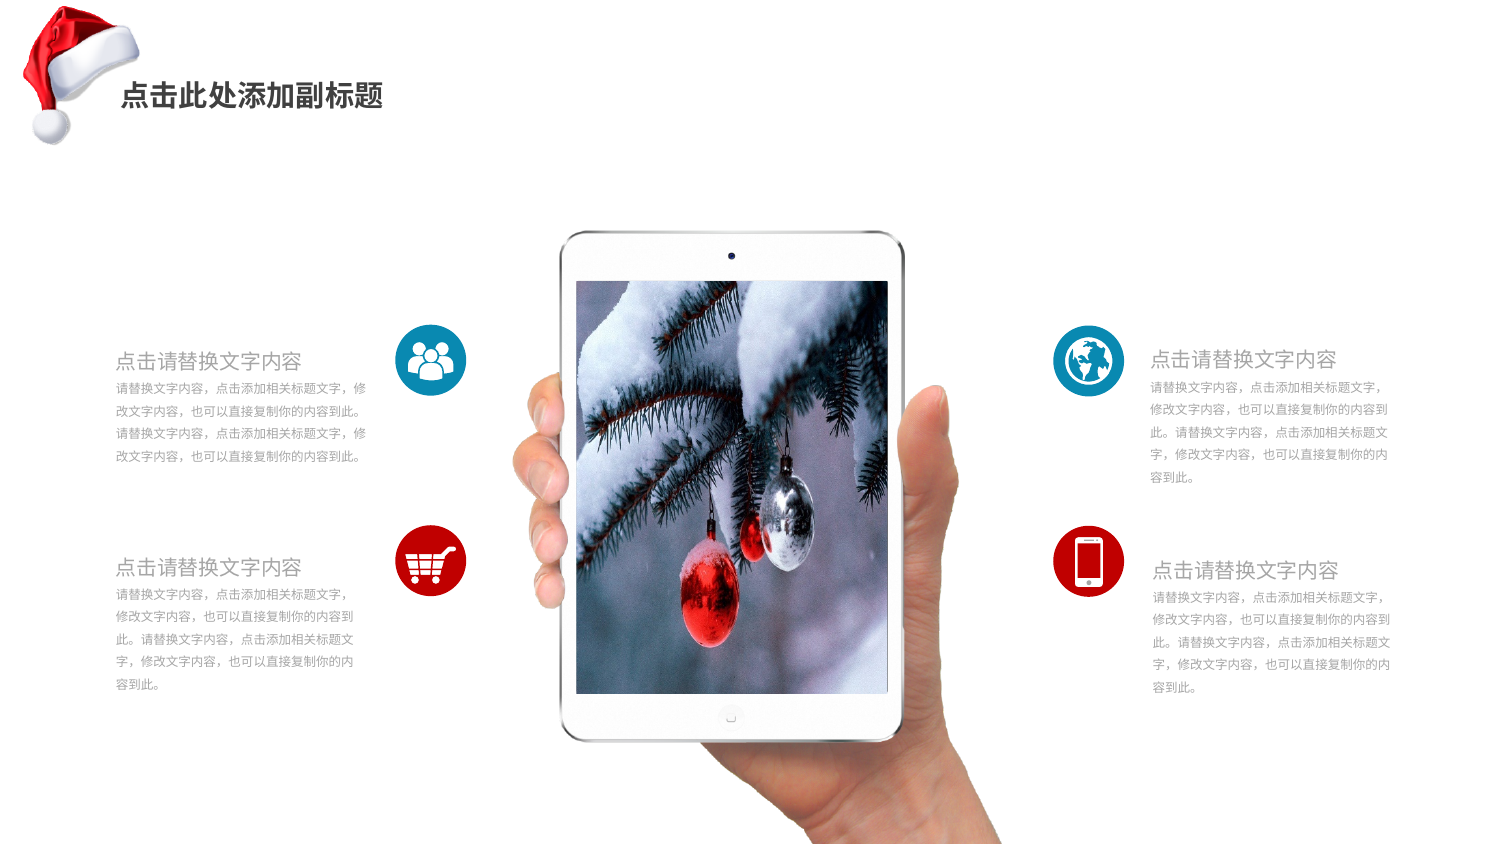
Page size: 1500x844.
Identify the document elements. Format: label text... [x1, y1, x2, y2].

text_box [1052, 525, 1406, 702]
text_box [104, 324, 467, 471]
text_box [1052, 325, 1404, 492]
picture [0, 0, 157, 160]
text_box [104, 524, 467, 700]
text_box 点击此处添加副标题 [160, 67, 456, 123]
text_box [511, 230, 1002, 844]
